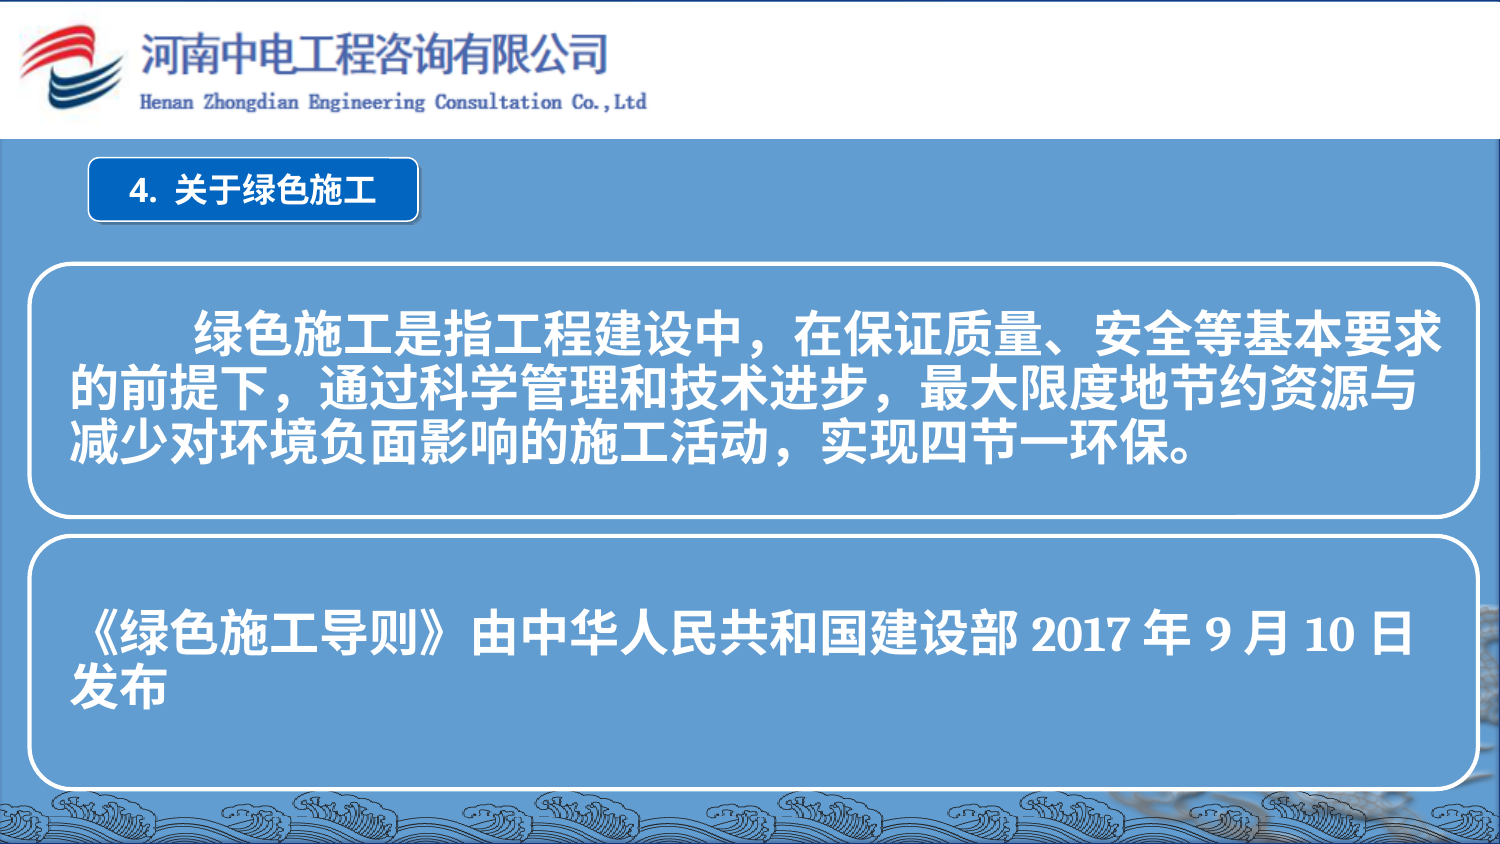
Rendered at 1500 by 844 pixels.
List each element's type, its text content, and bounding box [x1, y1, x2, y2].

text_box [28, 255, 1479, 790]
text_box 4. 关于绿色施工 [88, 157, 418, 222]
picture [0, 2, 1500, 140]
